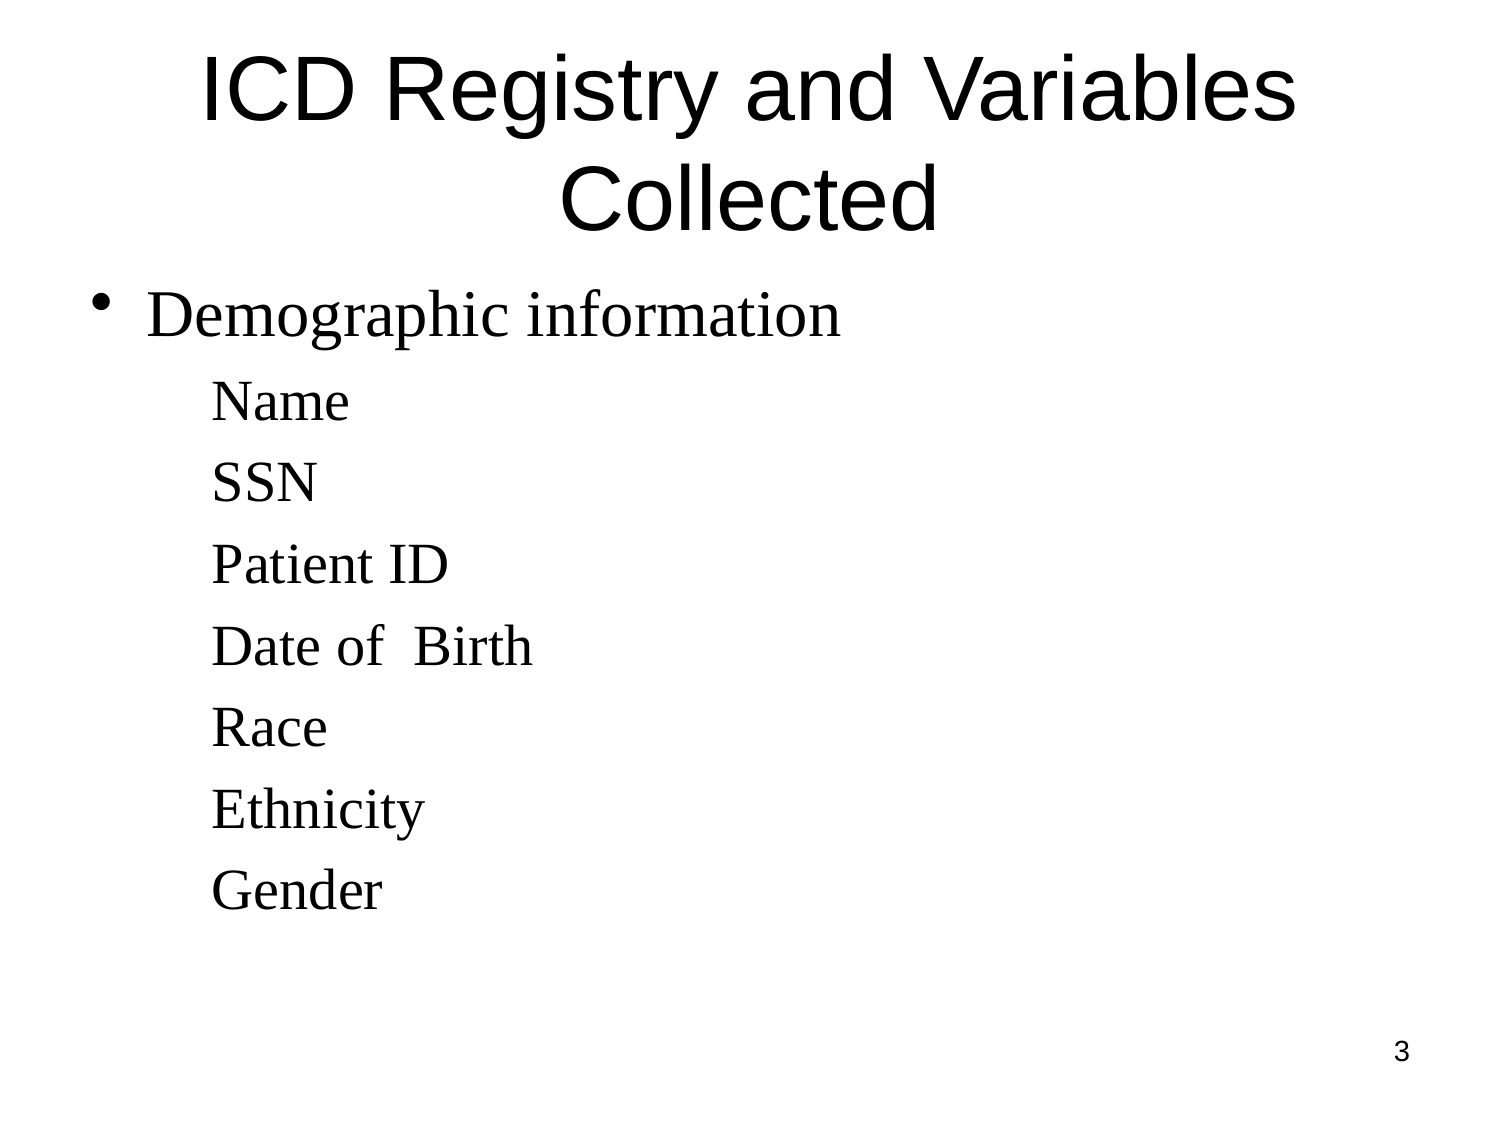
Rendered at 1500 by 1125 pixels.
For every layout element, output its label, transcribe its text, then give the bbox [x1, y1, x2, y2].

slide_number 3 [1074, 1024, 1426, 1103]
list Demographic information Name SSN Patient ID Date of Birth Race Ethnicity Gender [74, 262, 1426, 1006]
title ICD Registry and Variables Collected [74, 44, 1426, 233]
